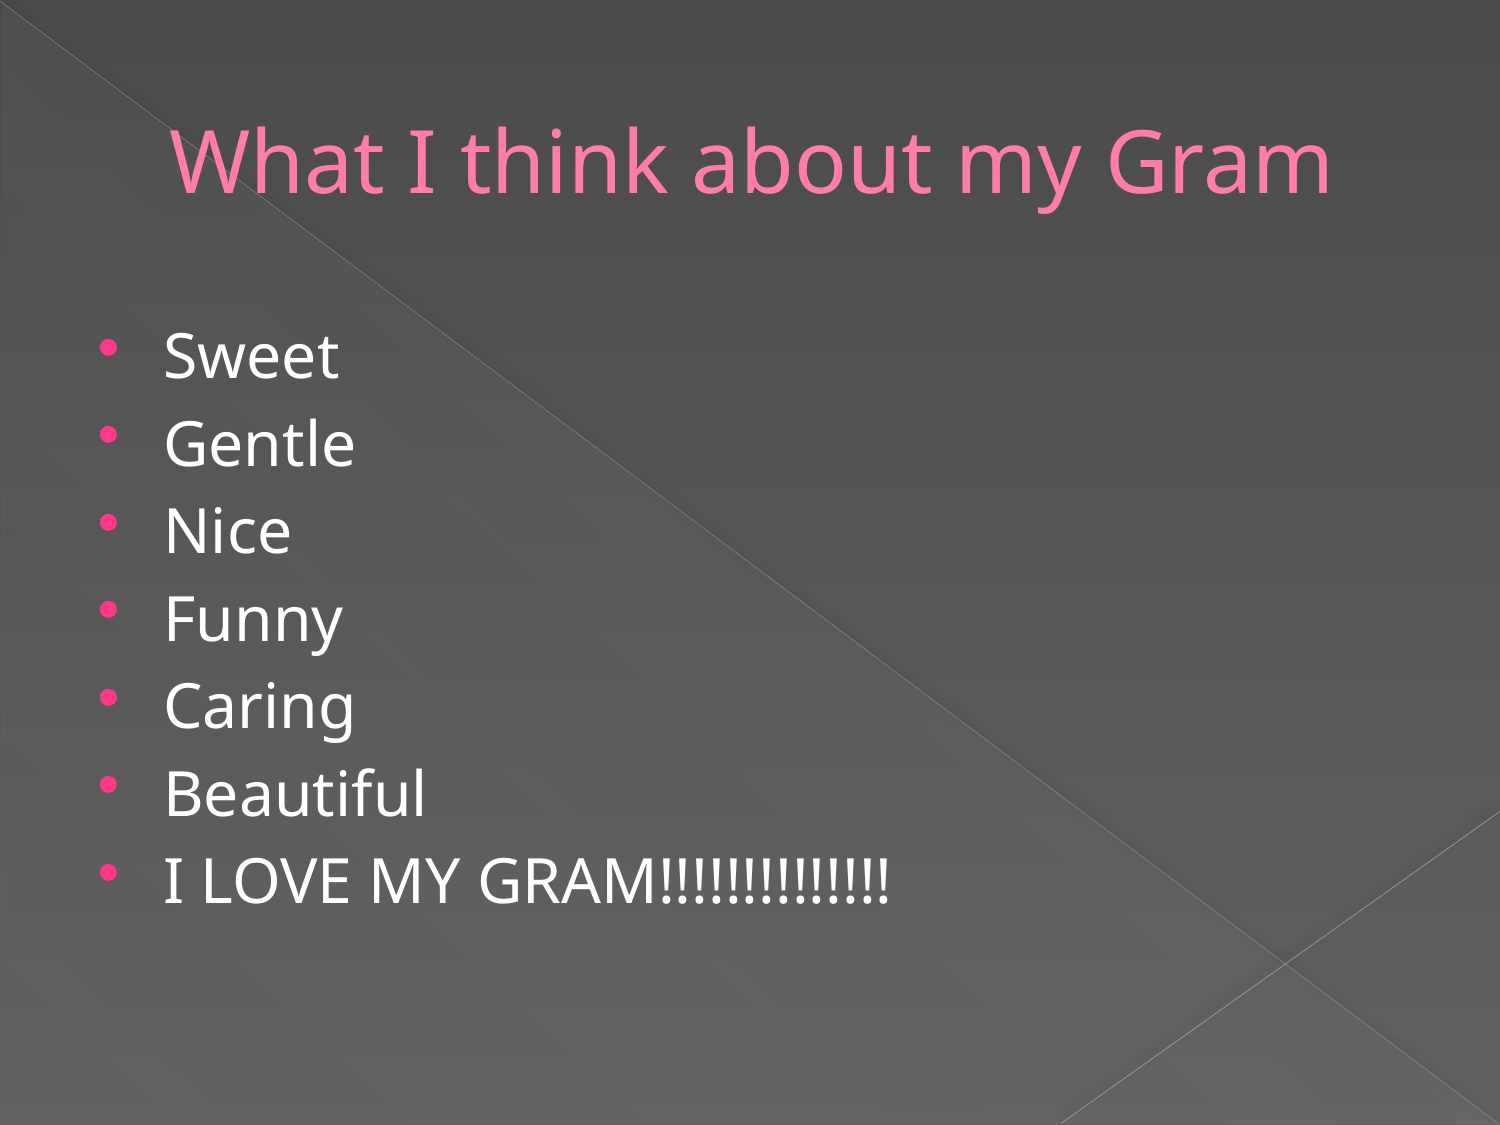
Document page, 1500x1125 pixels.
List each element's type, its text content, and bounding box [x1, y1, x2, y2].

title What I think about my Gram [75, 43, 1425, 274]
list Sweet Gentle Nice Funny Caring Beautiful I LOVE MY GRAM!!!!!!!!!!!!!! [75, 308, 1425, 1059]
